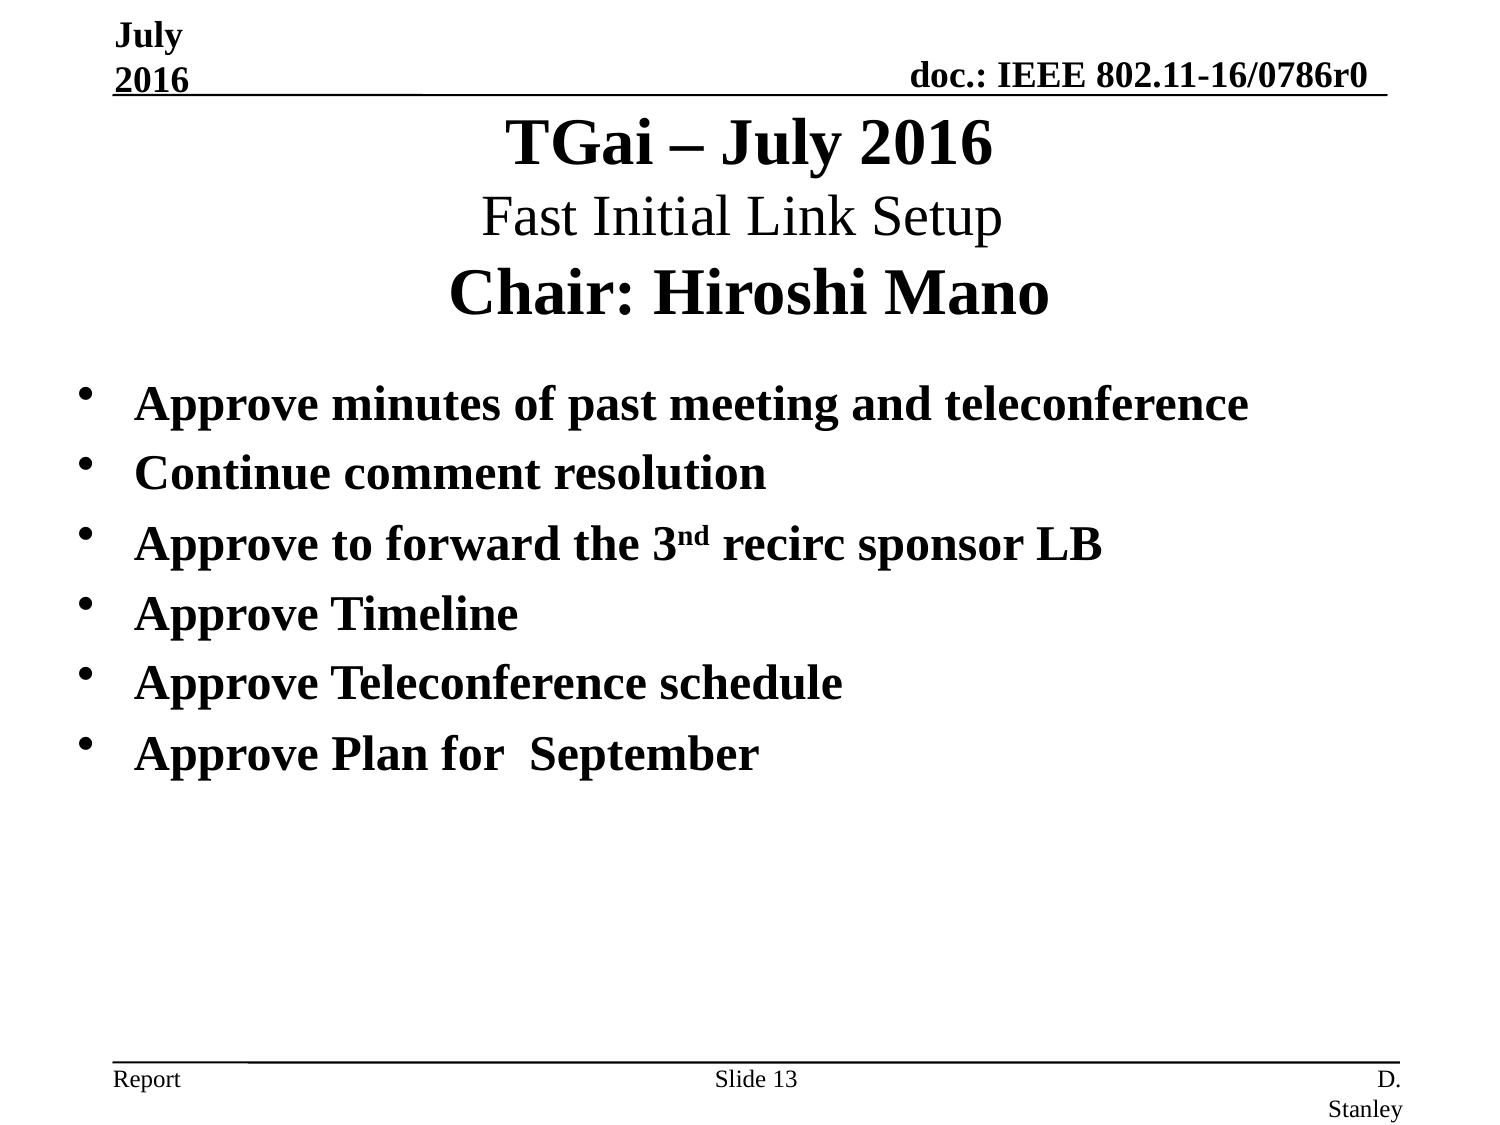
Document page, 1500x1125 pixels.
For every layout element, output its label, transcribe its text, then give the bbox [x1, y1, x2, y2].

slide_number Slide 13 [712, 1062, 800, 1093]
footer D. Stanley, HP Enterprise [1325, 1062, 1402, 1093]
title TGai – July 2016 Fast Initial Link Setup Chair: Hiroshi Mano [0, 125, 1500, 300]
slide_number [114, 54, 257, 100]
list Approve minutes of past meeting and teleconference Continue comment resolution Approve to forward the 3nd recirc sponsor LB Approve Timeline Approve Teleconference schedule Approve Plan for September [62, 362, 1450, 1038]
